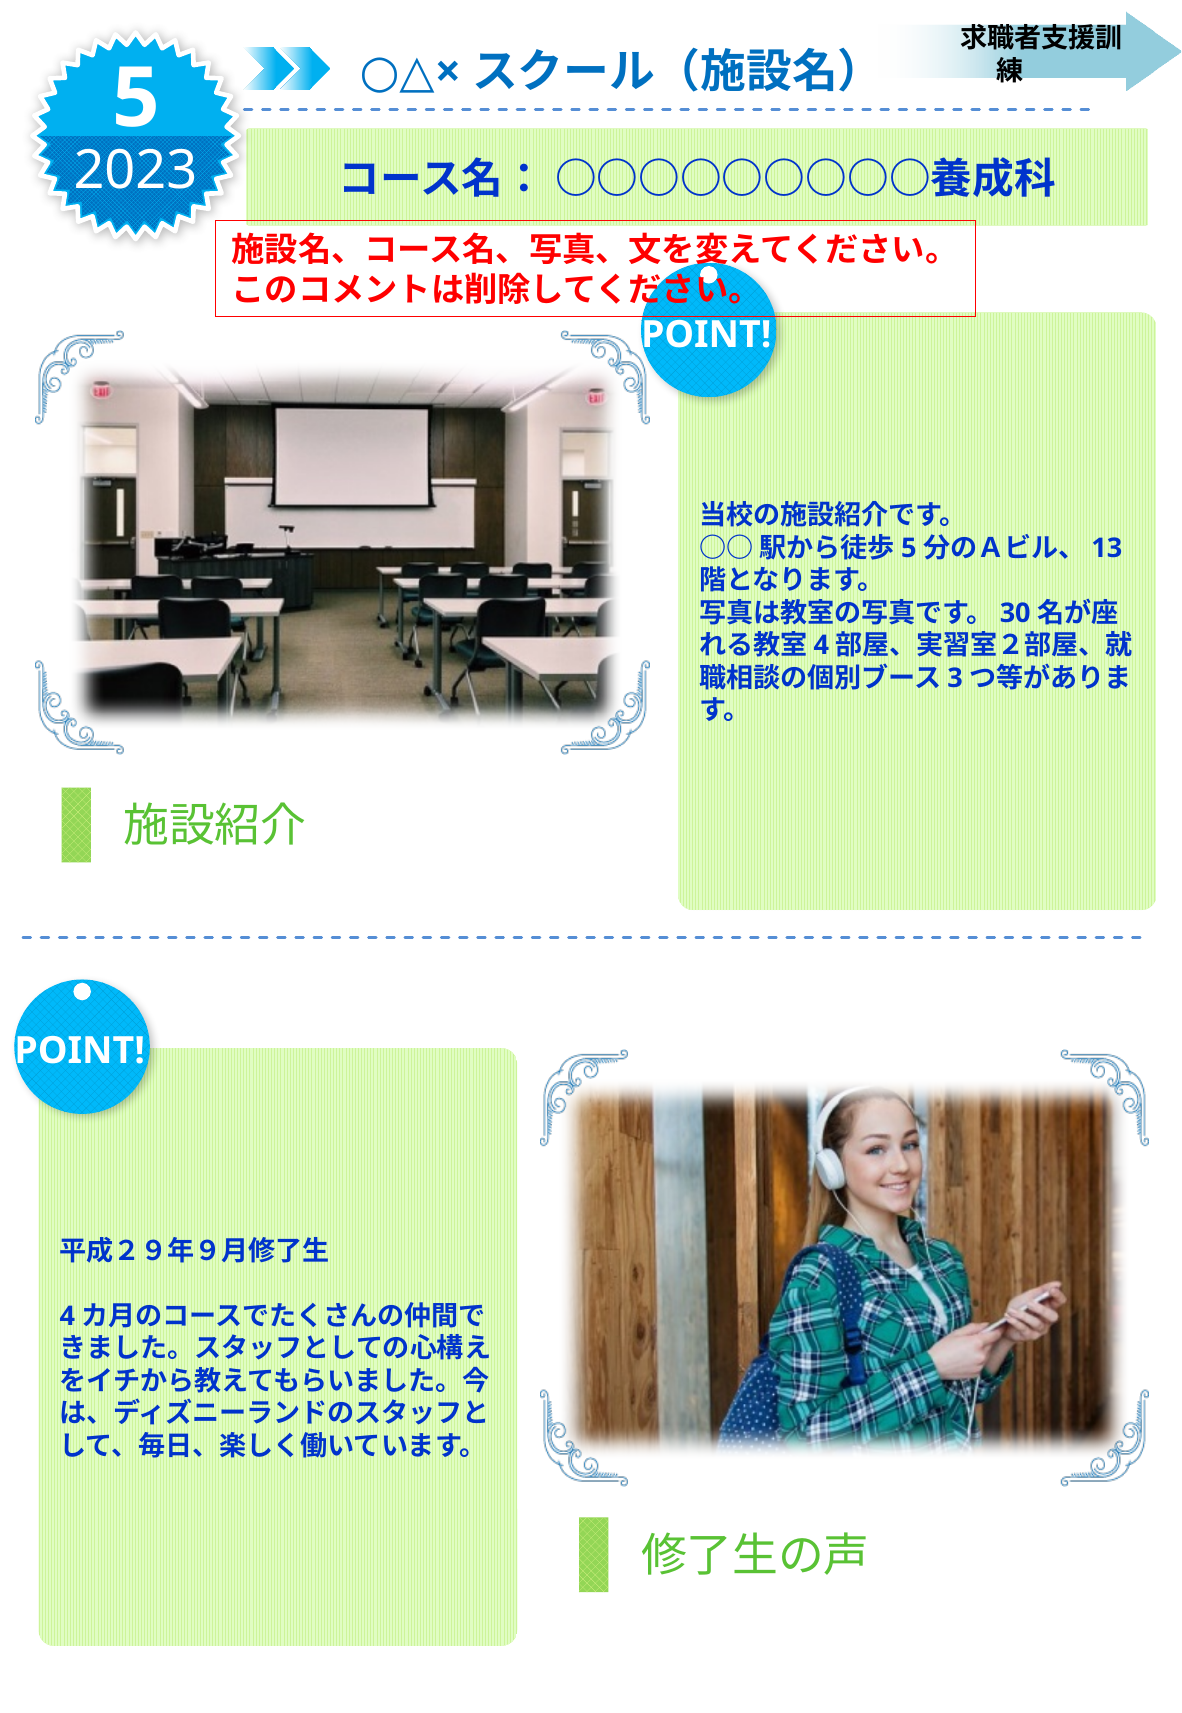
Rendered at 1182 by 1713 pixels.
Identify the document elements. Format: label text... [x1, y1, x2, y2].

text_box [8, 979, 152, 1115]
text_box [60, 785, 93, 865]
picture [540, 1049, 1149, 1487]
text_box 当校の施設紹介です。 ○○駅から徒歩5分のＡビル、13階となります。 写真は教室の写真です。30名が座れる教室4部屋、実習室２部屋、就職相談の個別ブース3つ等があります。 [675, 310, 1159, 913]
text_box コース名： ○○○○○○○○○養成科 [244, 126, 1151, 228]
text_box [635, 262, 778, 398]
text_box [243, 34, 1093, 110]
text_box [577, 1515, 610, 1594]
text_box 修了生の声 [624, 1517, 887, 1589]
picture [34, 329, 650, 755]
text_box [32, 32, 240, 240]
text_box 求職者支援訓練 [873, 9, 1182, 92]
text_box 施設名、コース名、写真、文を変えてください。 このコメントは削除してください。 [215, 220, 976, 317]
text_box 施設紹介 [106, 787, 324, 860]
text_box 平成２９年９月修了生 4カ月のコースでたくさんの仲間できました。スタッフとしての心構えをイチから教えてもらいました。今は、ディズニーランドのスタッフとして、毎日、楽しく働いています。 [36, 1045, 520, 1649]
